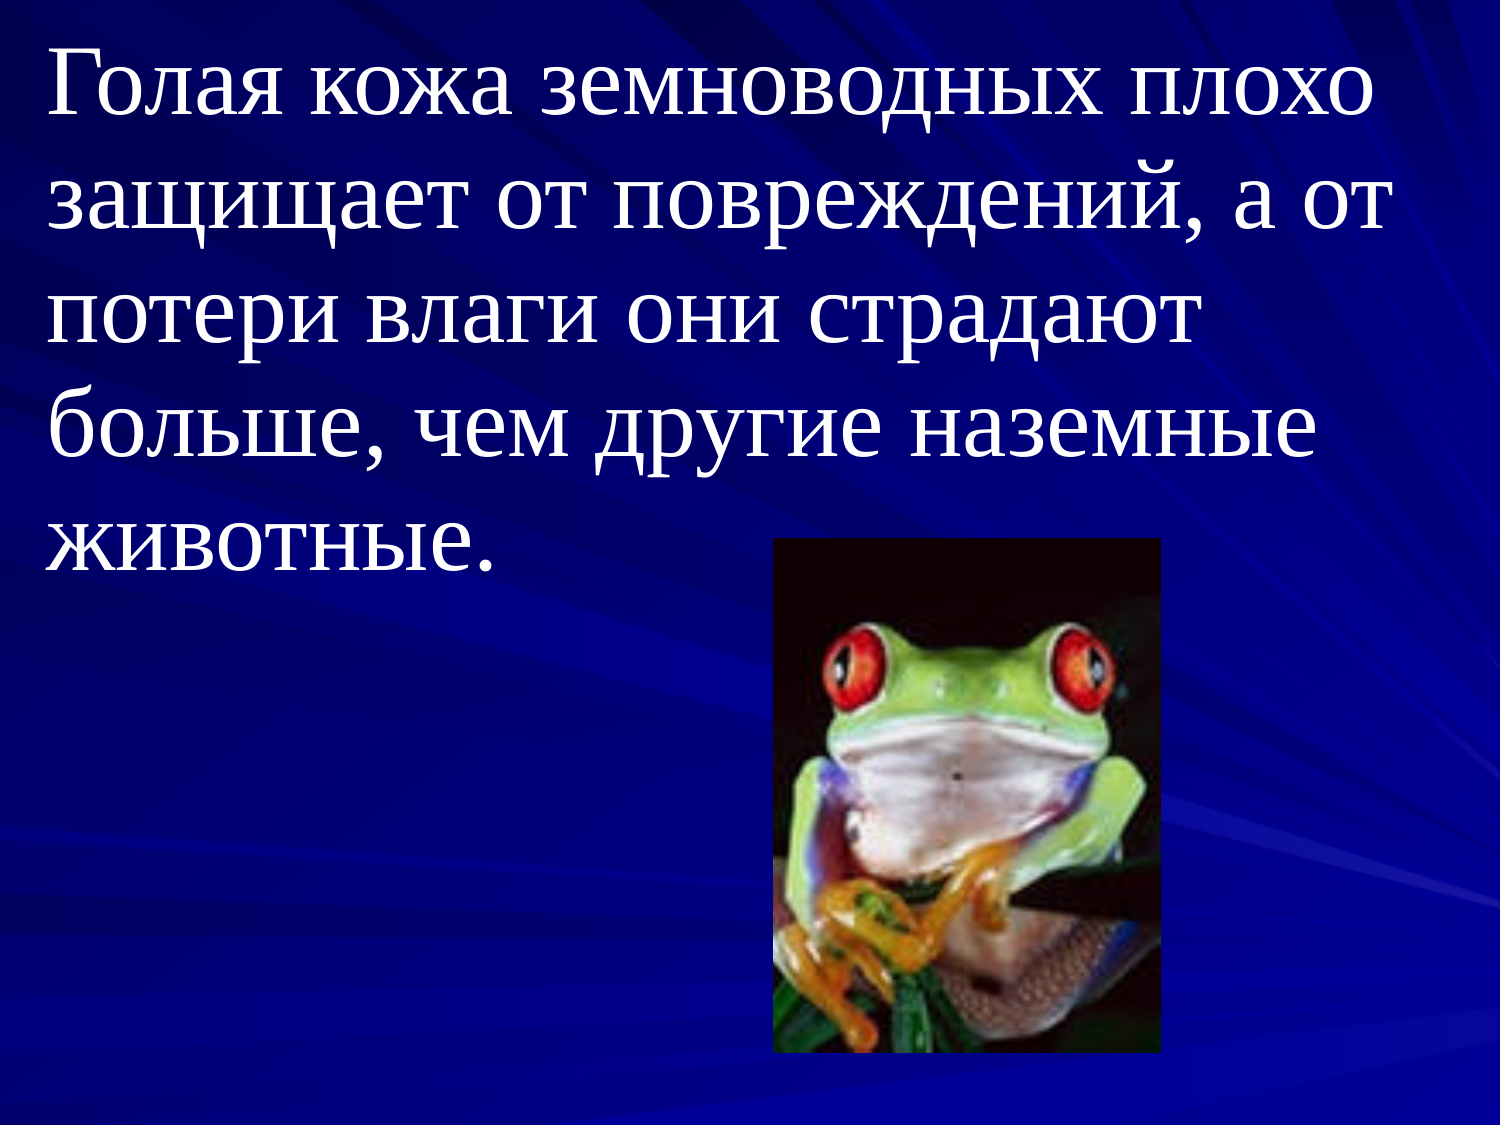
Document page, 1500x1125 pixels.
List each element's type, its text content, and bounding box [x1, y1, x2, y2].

picture [0, 0, 1500, 1125]
subtitle Голая кожа земноводных плохо защищает от повреждений, а от потери влаги они страдают больше, чем другие наземные животные. [46, 23, 1464, 950]
